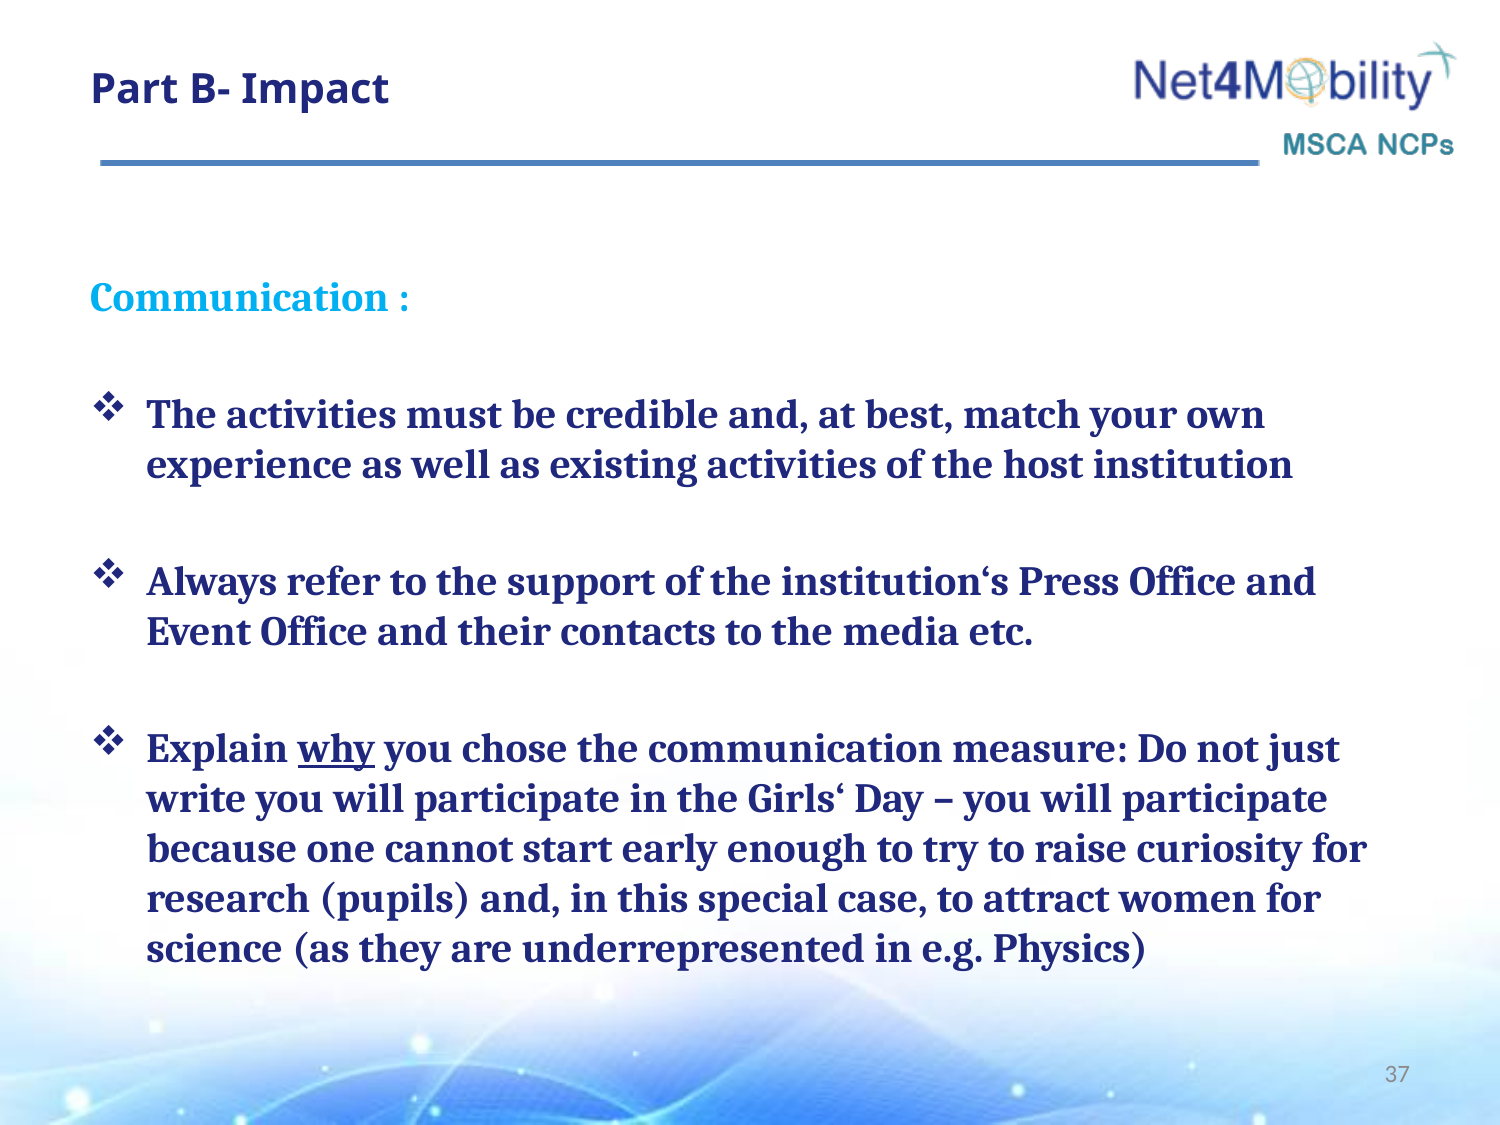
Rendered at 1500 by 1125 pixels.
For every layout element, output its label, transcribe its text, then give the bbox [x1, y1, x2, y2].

title Part B- Impact [75, 30, 1093, 144]
slide_number 37 [1074, 1042, 1425, 1103]
picture [0, 0, 1500, 1125]
list Communication : The activities must be credible and, at best, match your own experience as well as existing activities of the host institution Always refer to the support of the institution‘s Press Office and Event Office and their contacts to the media etc. Explain why you chose the communication measure: Do not just write you will participate in the Girls‘ Day – you will participate because one cannot start early enough to try to raise curiosity for research (pupils) and, in this special case, to attract women for science (as they are underrepresented in e.g. Physics) [75, 262, 1425, 1005]
